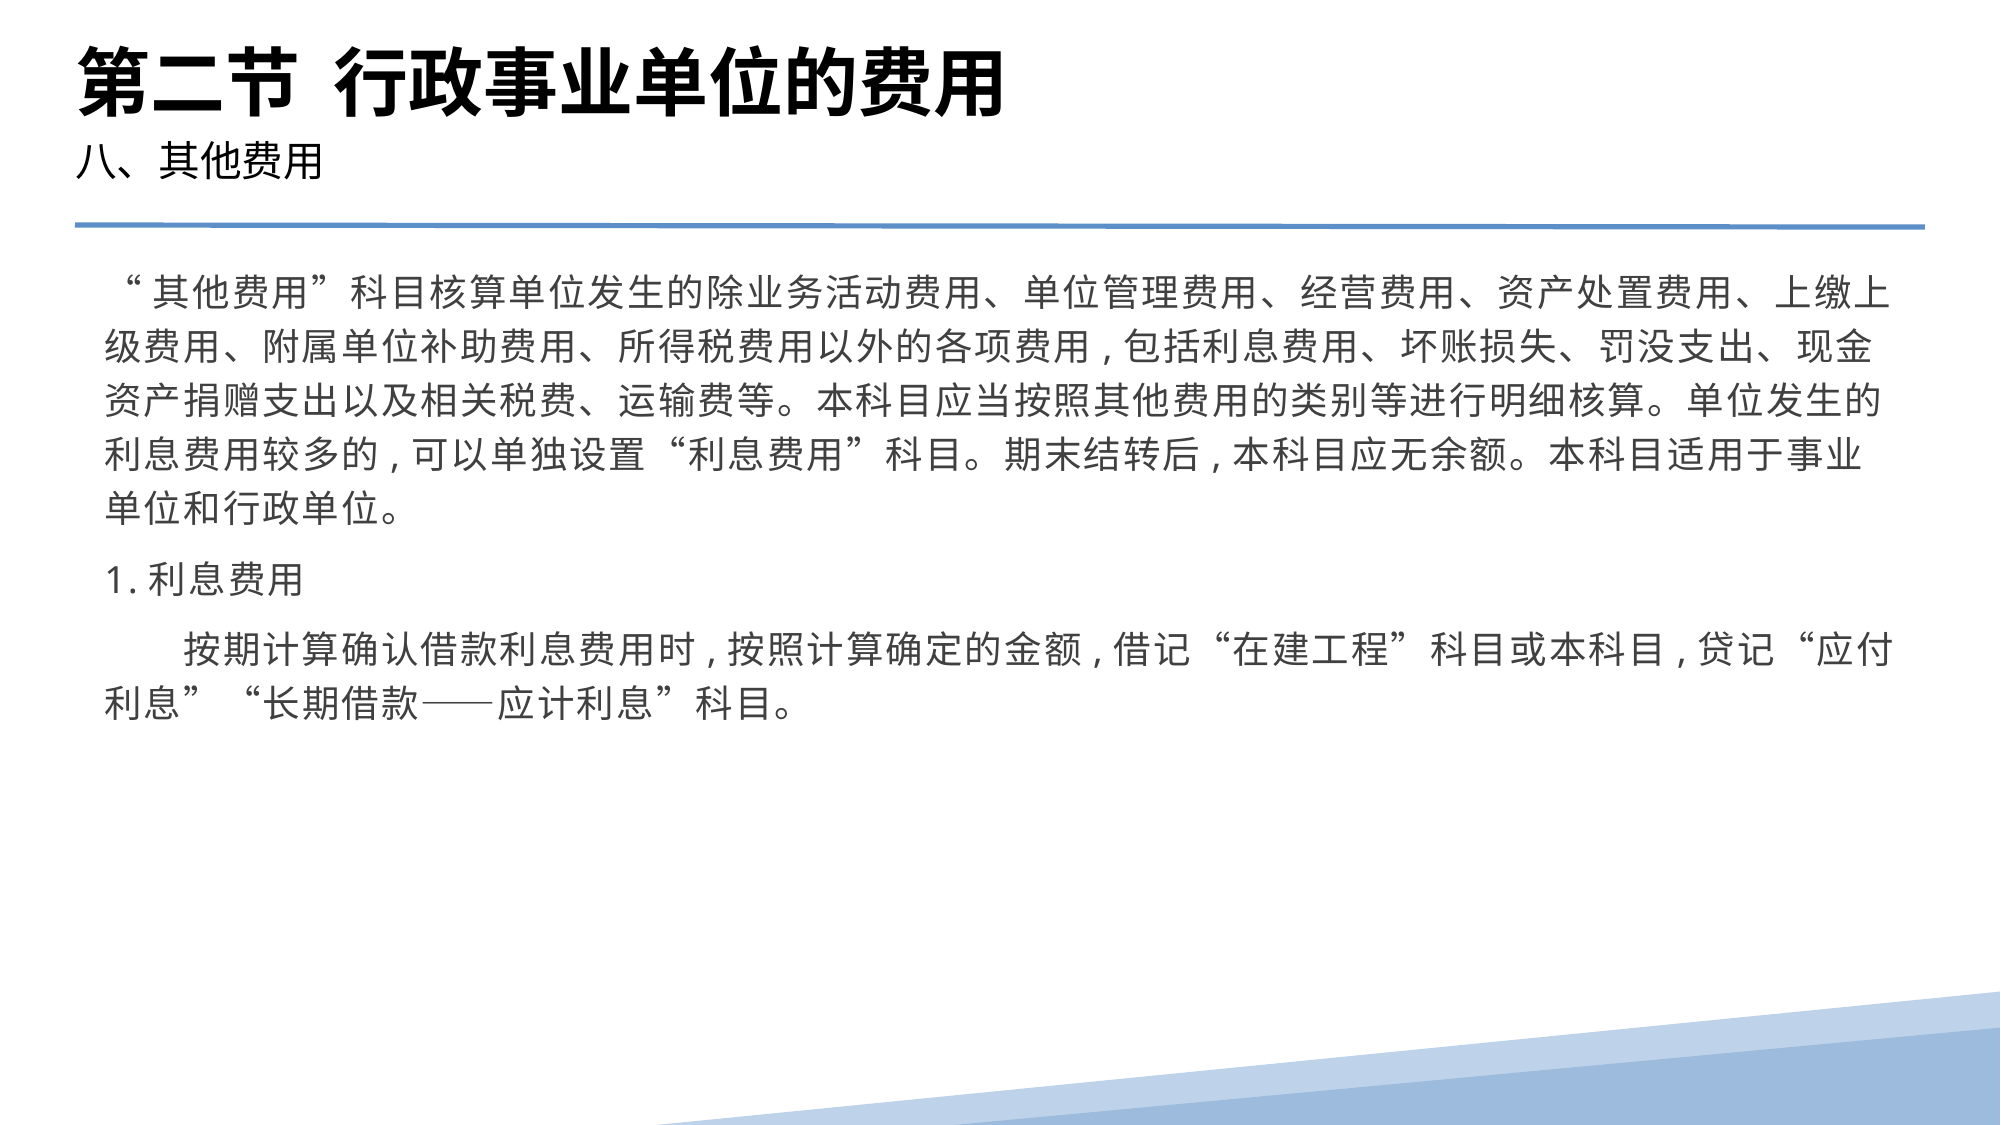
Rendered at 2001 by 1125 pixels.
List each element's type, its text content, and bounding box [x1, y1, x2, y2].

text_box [74, 224, 1925, 228]
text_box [656, 991, 2000, 1125]
text_box “其他费用”科目核算单位发生的除业务活动费用、单位管理费用、经营费用、资产处置费用、上缴上级费用、附属单位补助费用、所得税费用以外的各项费用,包括利息费用、坏账损失、罚没支出、现金资产捐赠支出以及相关税费、运输费等。本科目应当按照其他费用的类别等进行明细核算。单位发生的利息费用较多的,可以单独设置“利息费用”科目。期末结转后,本科目应无余额。本科目适用于事业单位和行政单位。 1.利息费用 按期计算确认借款利息费用时,按照计算确定的金额,借记“在建工程”科目或本科目,贷记“应付利息”“长期借款——应计利息”科目。 [93, 228, 1907, 829]
text_box 第二节 行政事业单位的费用 [75, 24, 1925, 124]
text_box 八、其他费用 [75, 124, 1925, 200]
